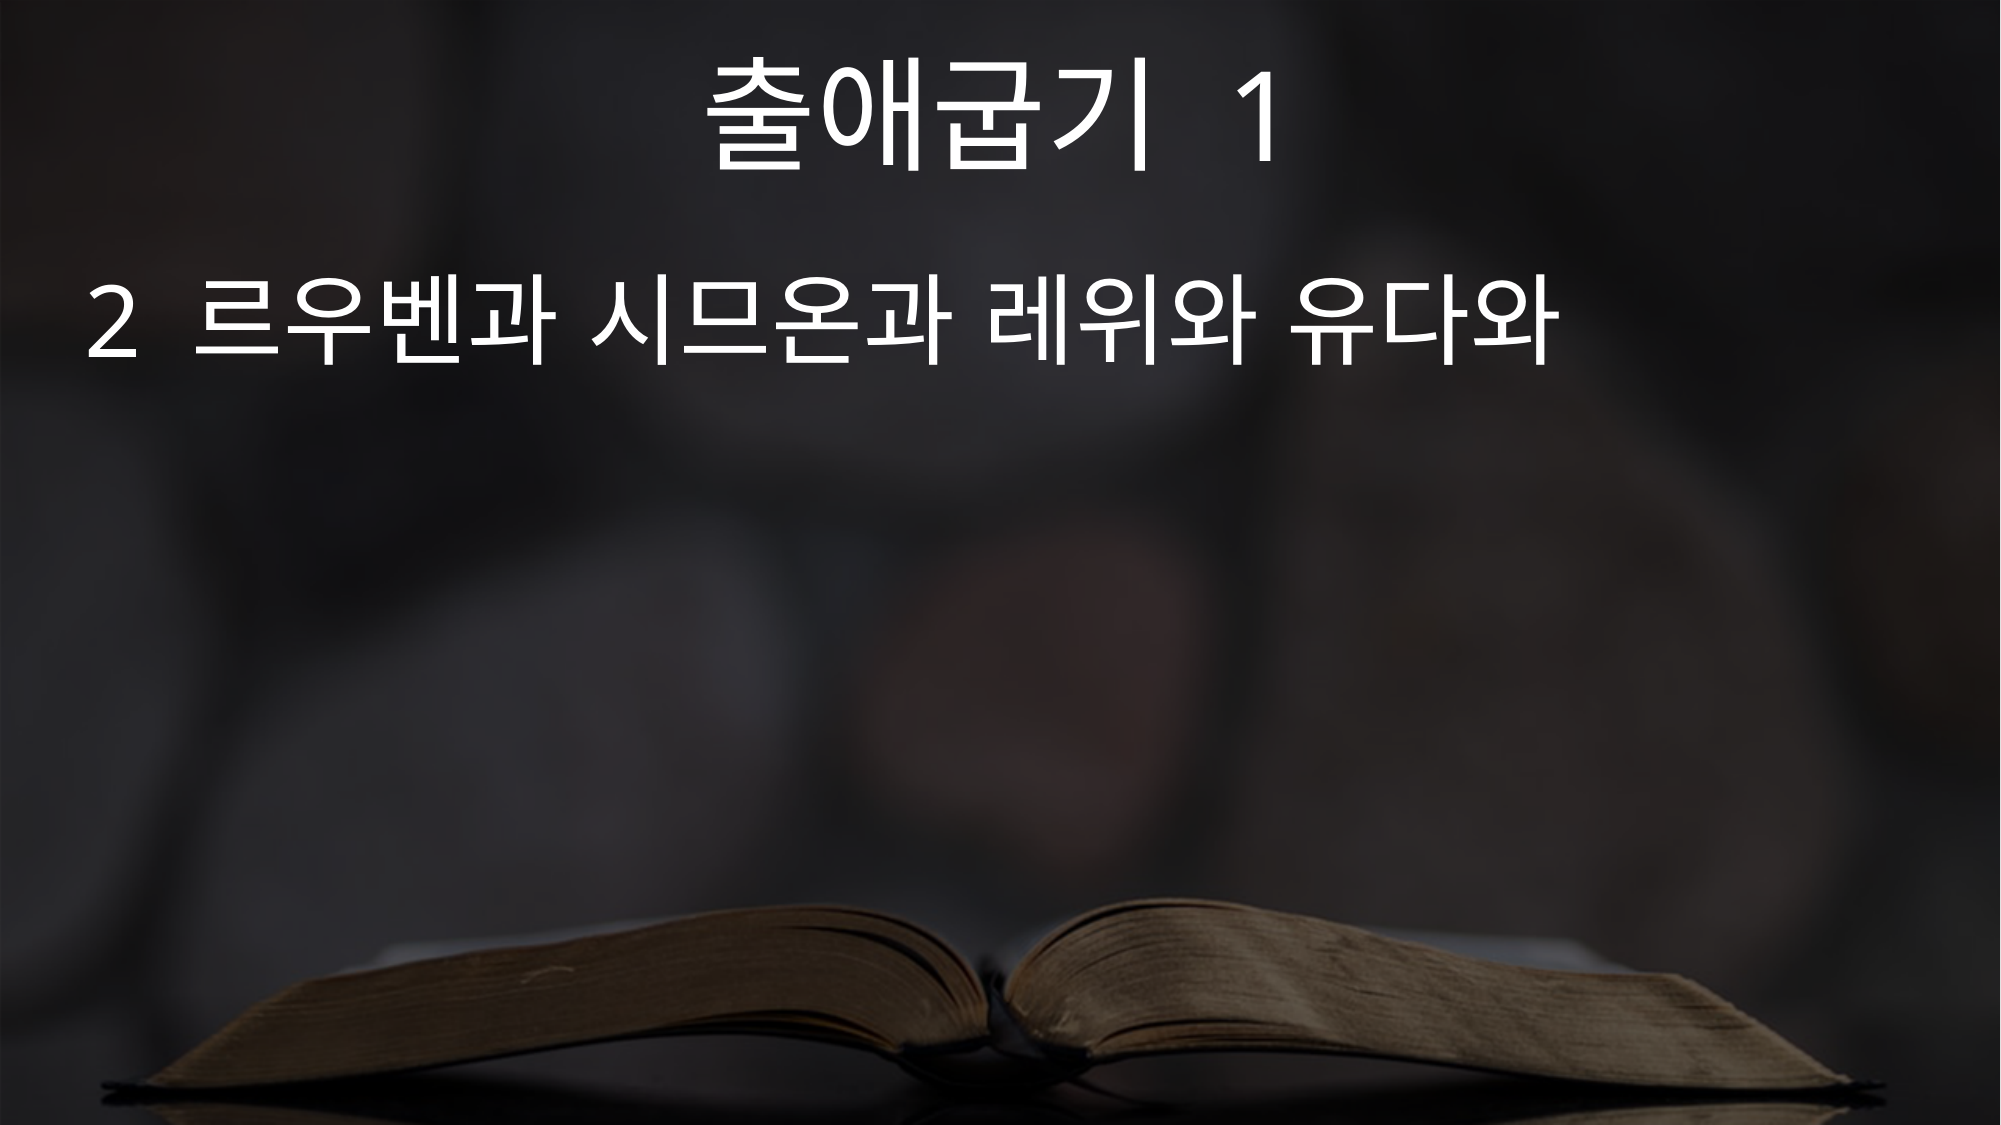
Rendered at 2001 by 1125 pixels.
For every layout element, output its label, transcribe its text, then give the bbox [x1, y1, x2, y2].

footer 출애굽기 1 [0, 32, 2000, 192]
picture [0, 0, 2001, 1125]
list 2 르우벤과 시므온과 레위와 유다와 [69, 263, 1953, 423]
